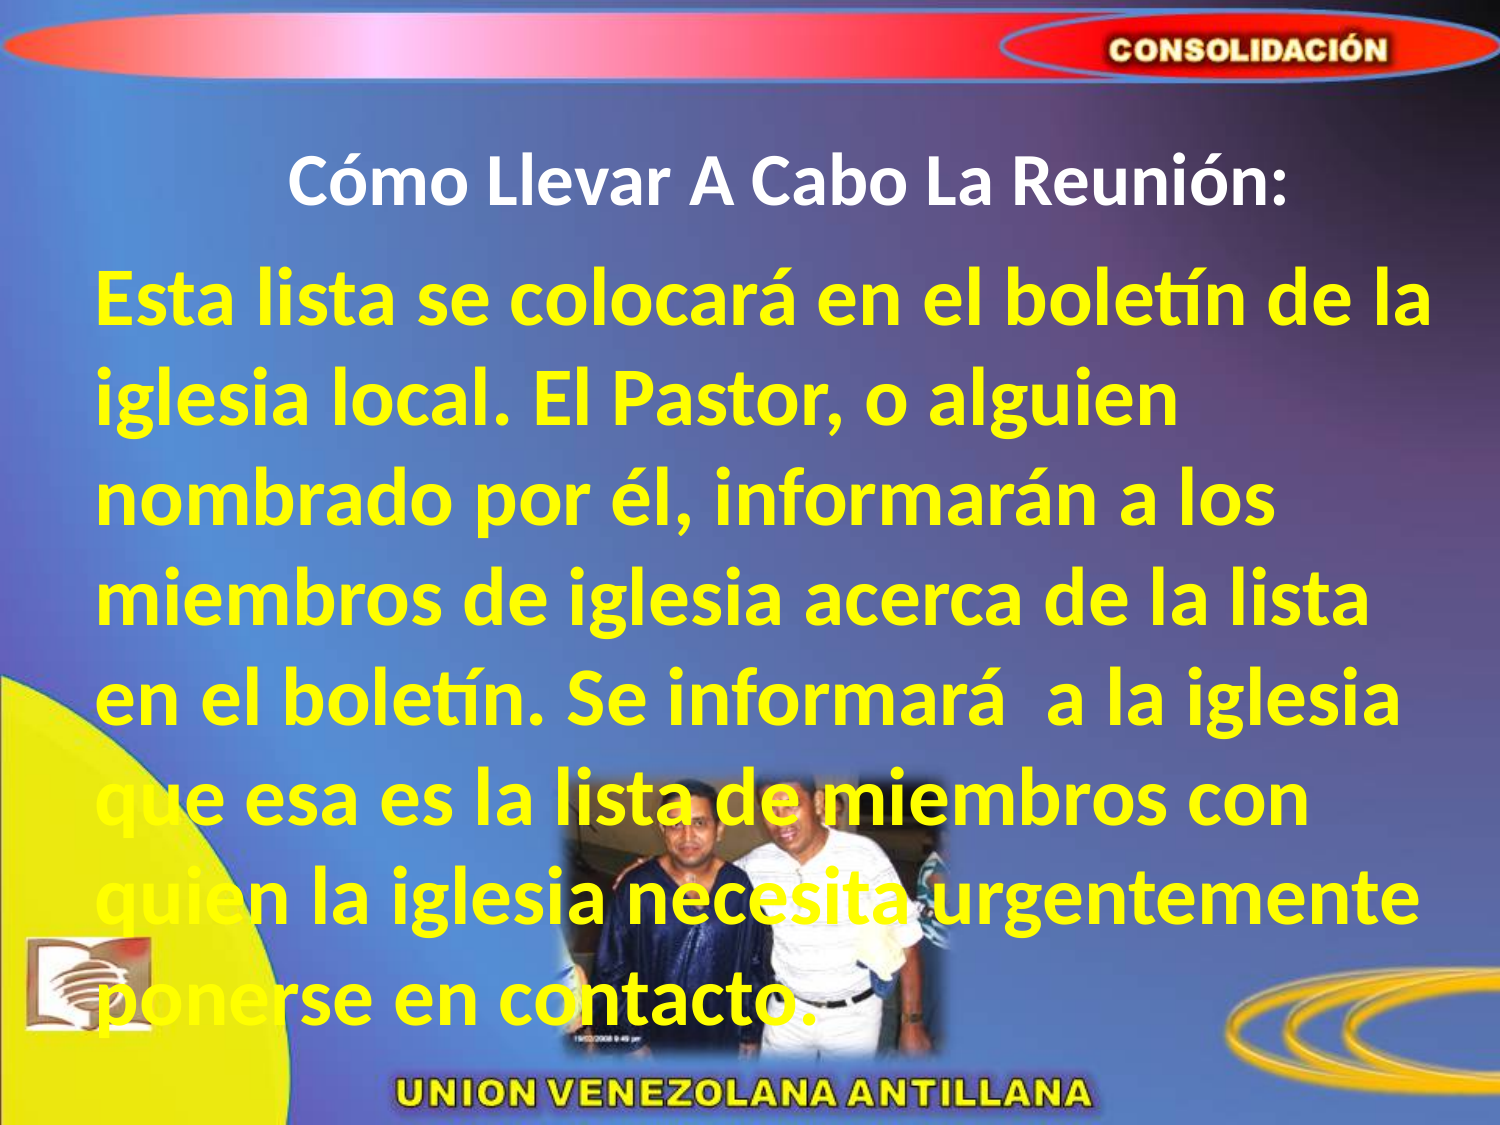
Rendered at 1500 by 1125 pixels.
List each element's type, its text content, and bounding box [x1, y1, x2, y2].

title Cómo Llevar A Cabo La Reunión: [0, 82, 1489, 270]
list Esta lista se colocará en el boletín de la iglesia local. El Pastor, o alguien nombrado por él, informarán a los miembros de iglesia acerca de la lista en el boletín. Se informará a la iglesia que esa es la lista de miembros con quien la iglesia necesita urgentemente ponerse en contacto. [23, 270, 1465, 977]
picture [0, 0, 1500, 1125]
